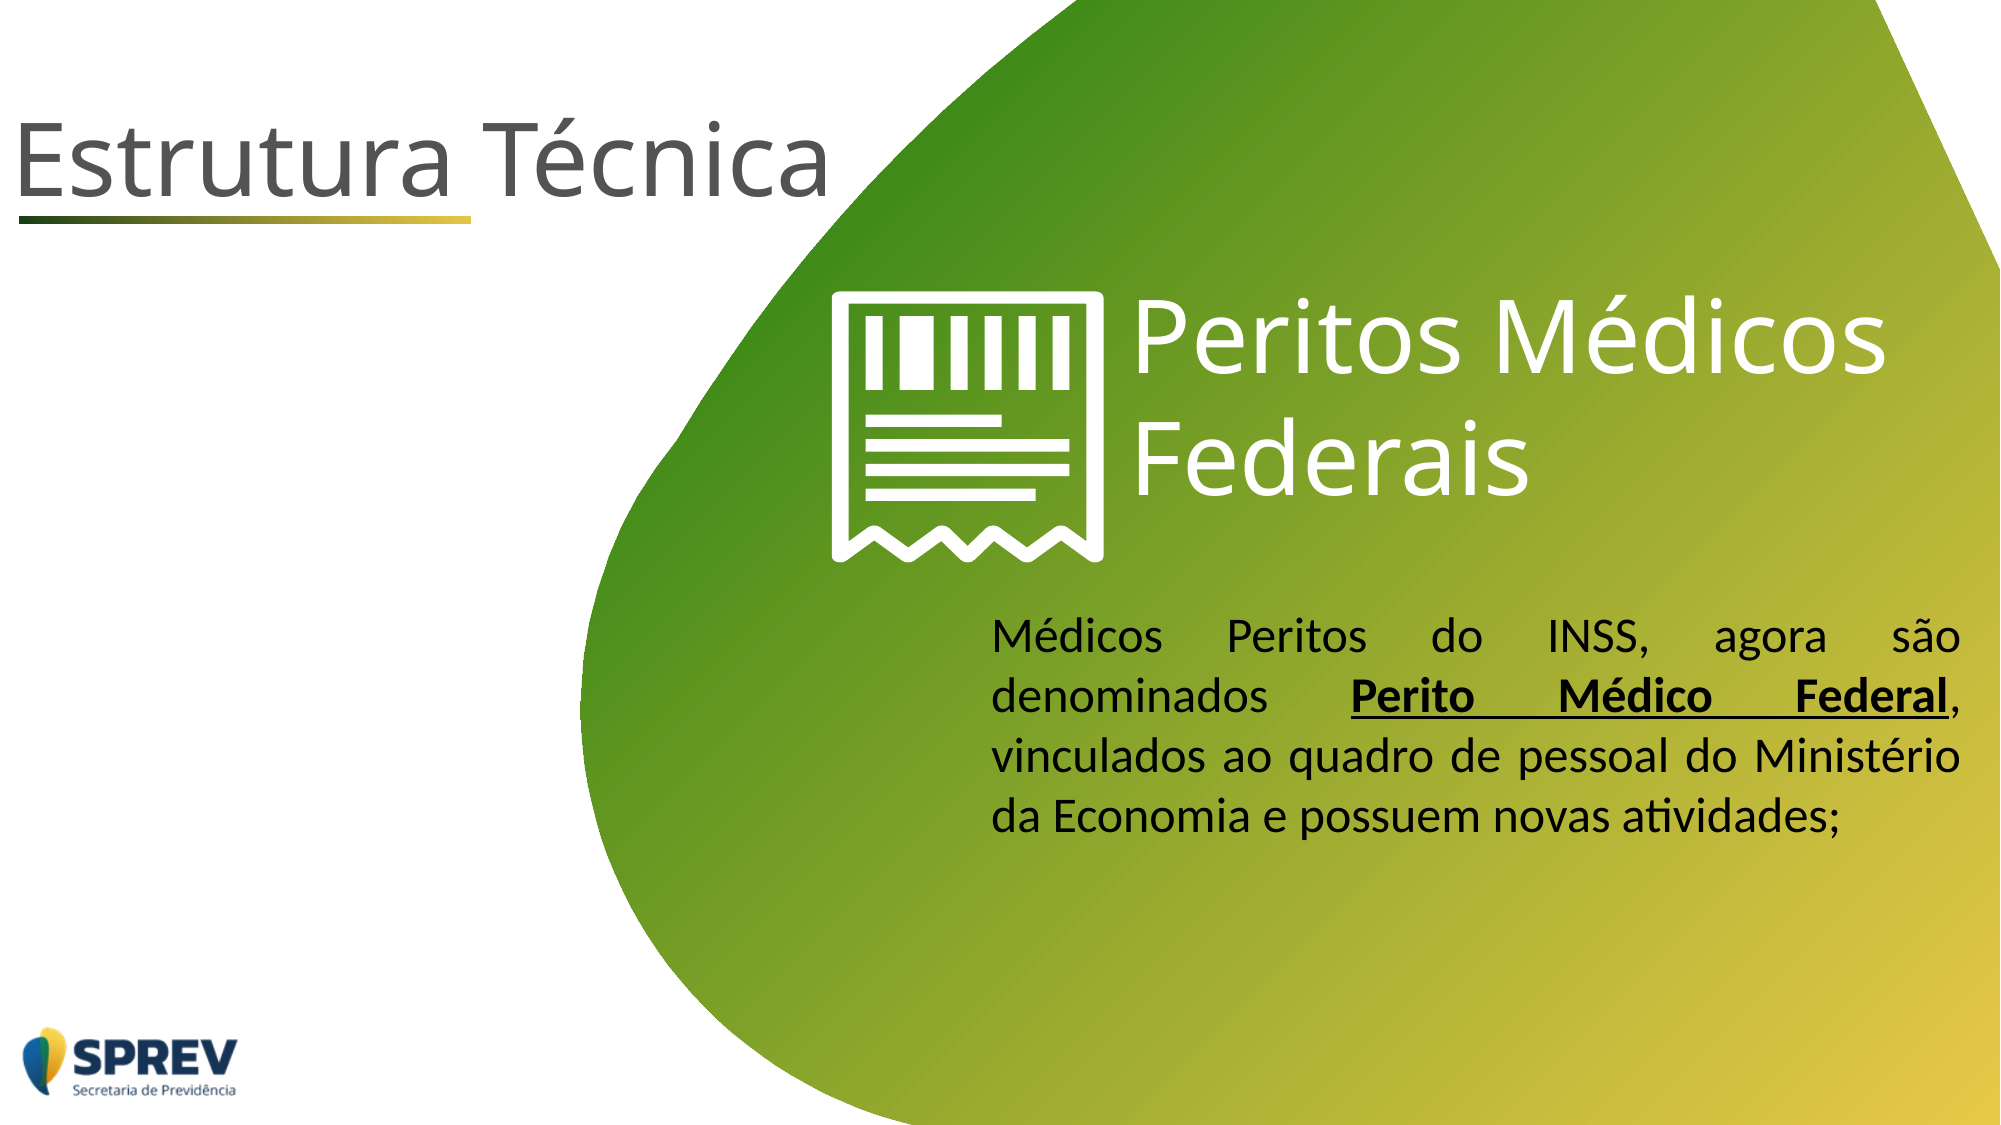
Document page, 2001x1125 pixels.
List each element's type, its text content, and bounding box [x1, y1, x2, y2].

text_box [19, 216, 471, 224]
text_box Estrutura Técnica [11, 94, 834, 217]
text_box Médicos Peritos do INSS, agora são denominados Perito Médico Federal, vinculados ao quadro de pessoal do Ministério da Economia e possuem novas atividades; [976, 595, 1977, 850]
text_box [580, 0, 2000, 1125]
text_box [831, 291, 1104, 563]
picture [19, 1023, 242, 1100]
text_box Peritos Médicos Federais [1129, 271, 1916, 517]
